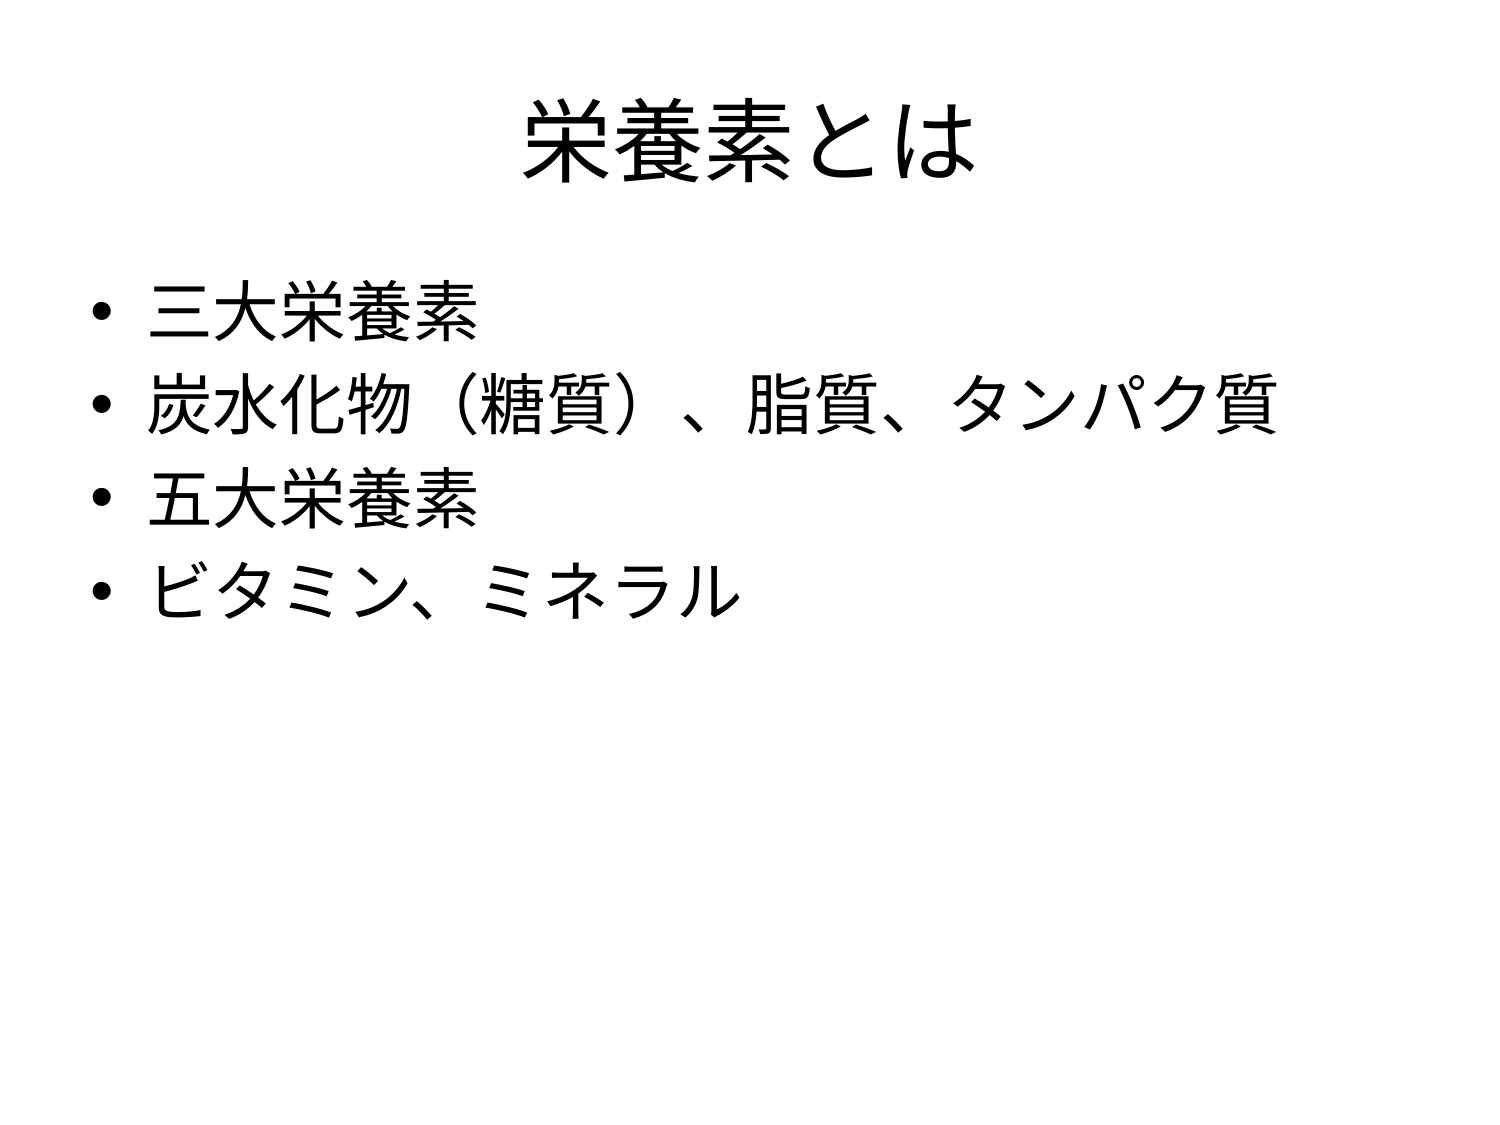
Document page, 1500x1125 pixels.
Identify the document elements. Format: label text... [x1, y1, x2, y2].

title 栄養素とは [75, 45, 1425, 233]
list 三大栄養素 炭水化物（糖質）、脂質、タンパク質 五大栄養素 ビタミン、ミネラル [75, 262, 1425, 1005]
